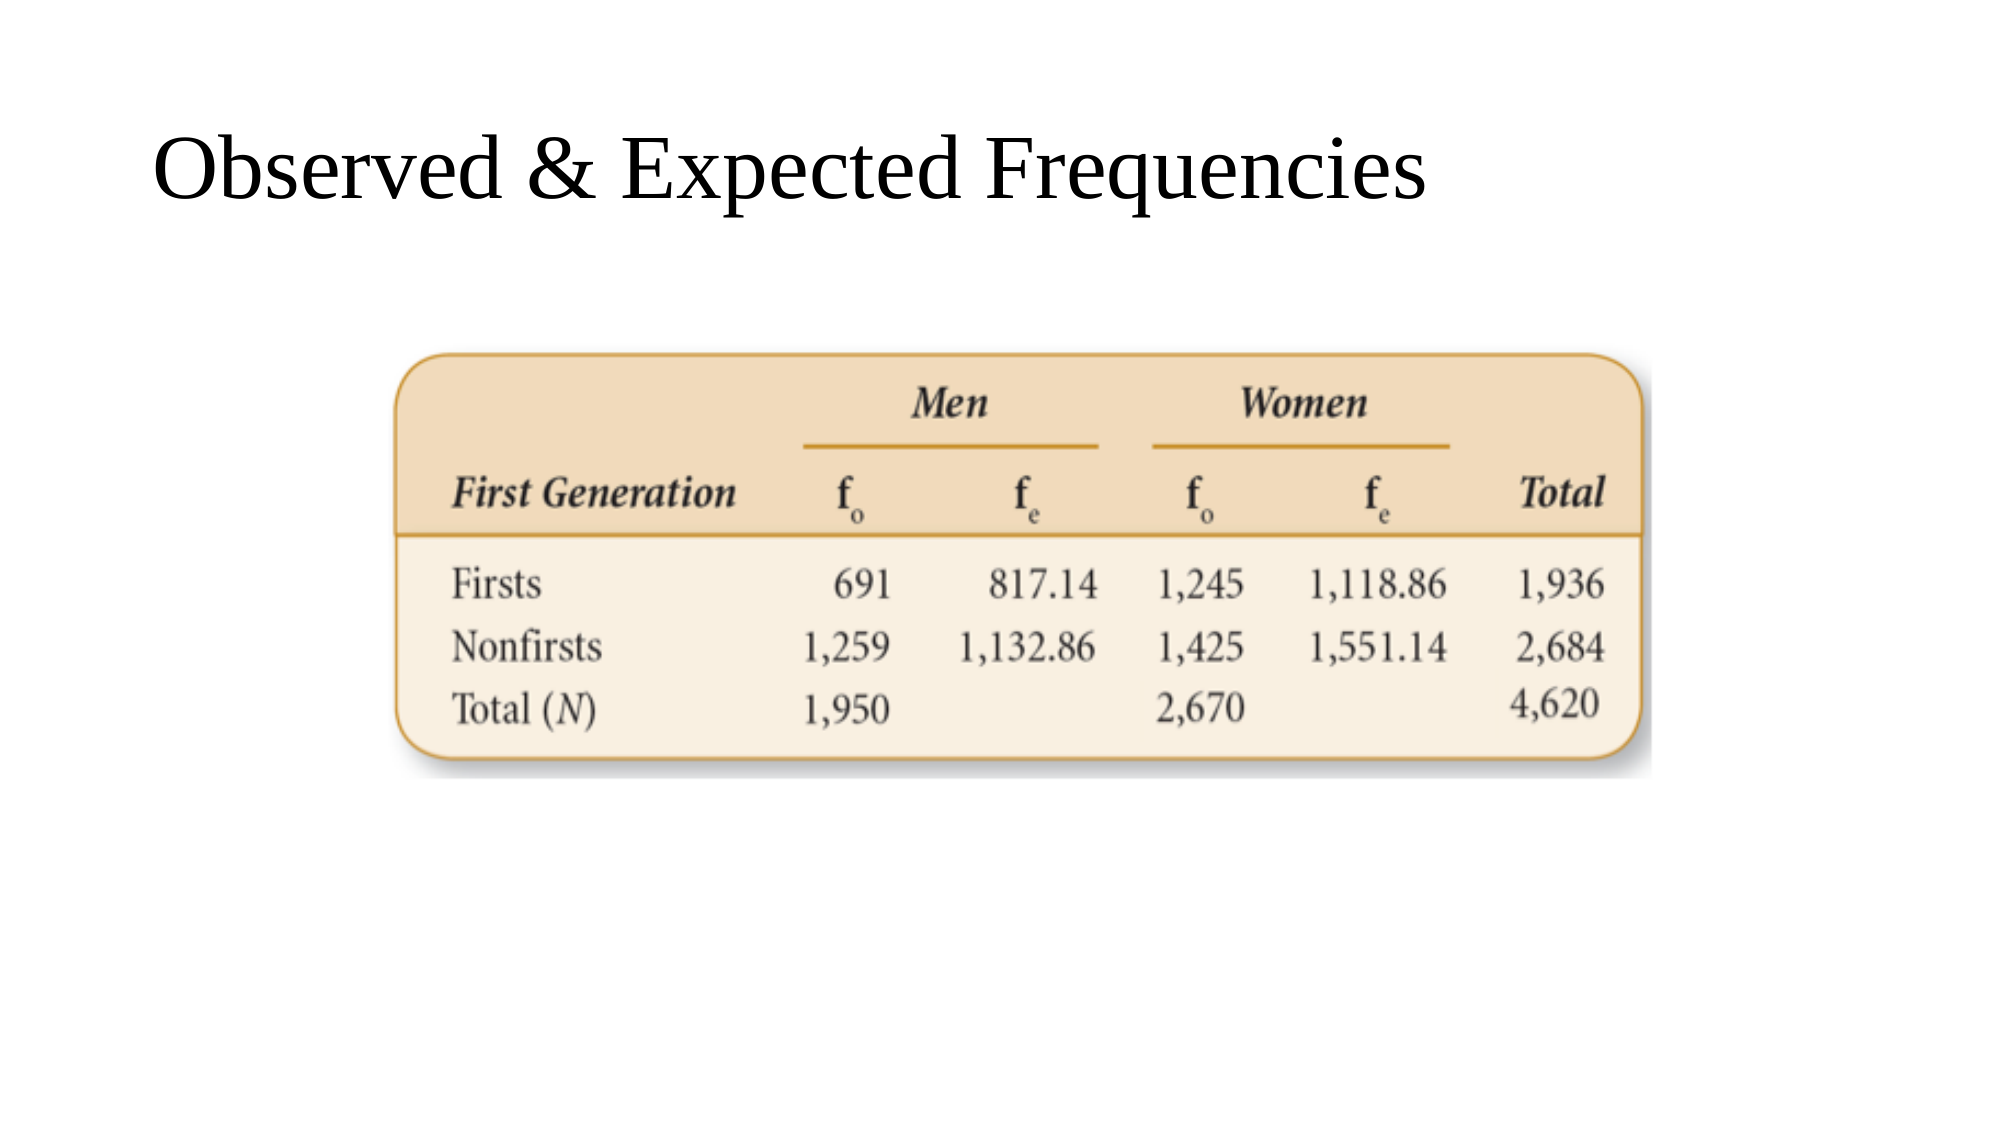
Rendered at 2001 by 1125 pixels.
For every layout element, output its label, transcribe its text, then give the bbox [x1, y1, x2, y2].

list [341, 339, 1659, 786]
title Observed & Expected Frequencies [137, 59, 1863, 278]
